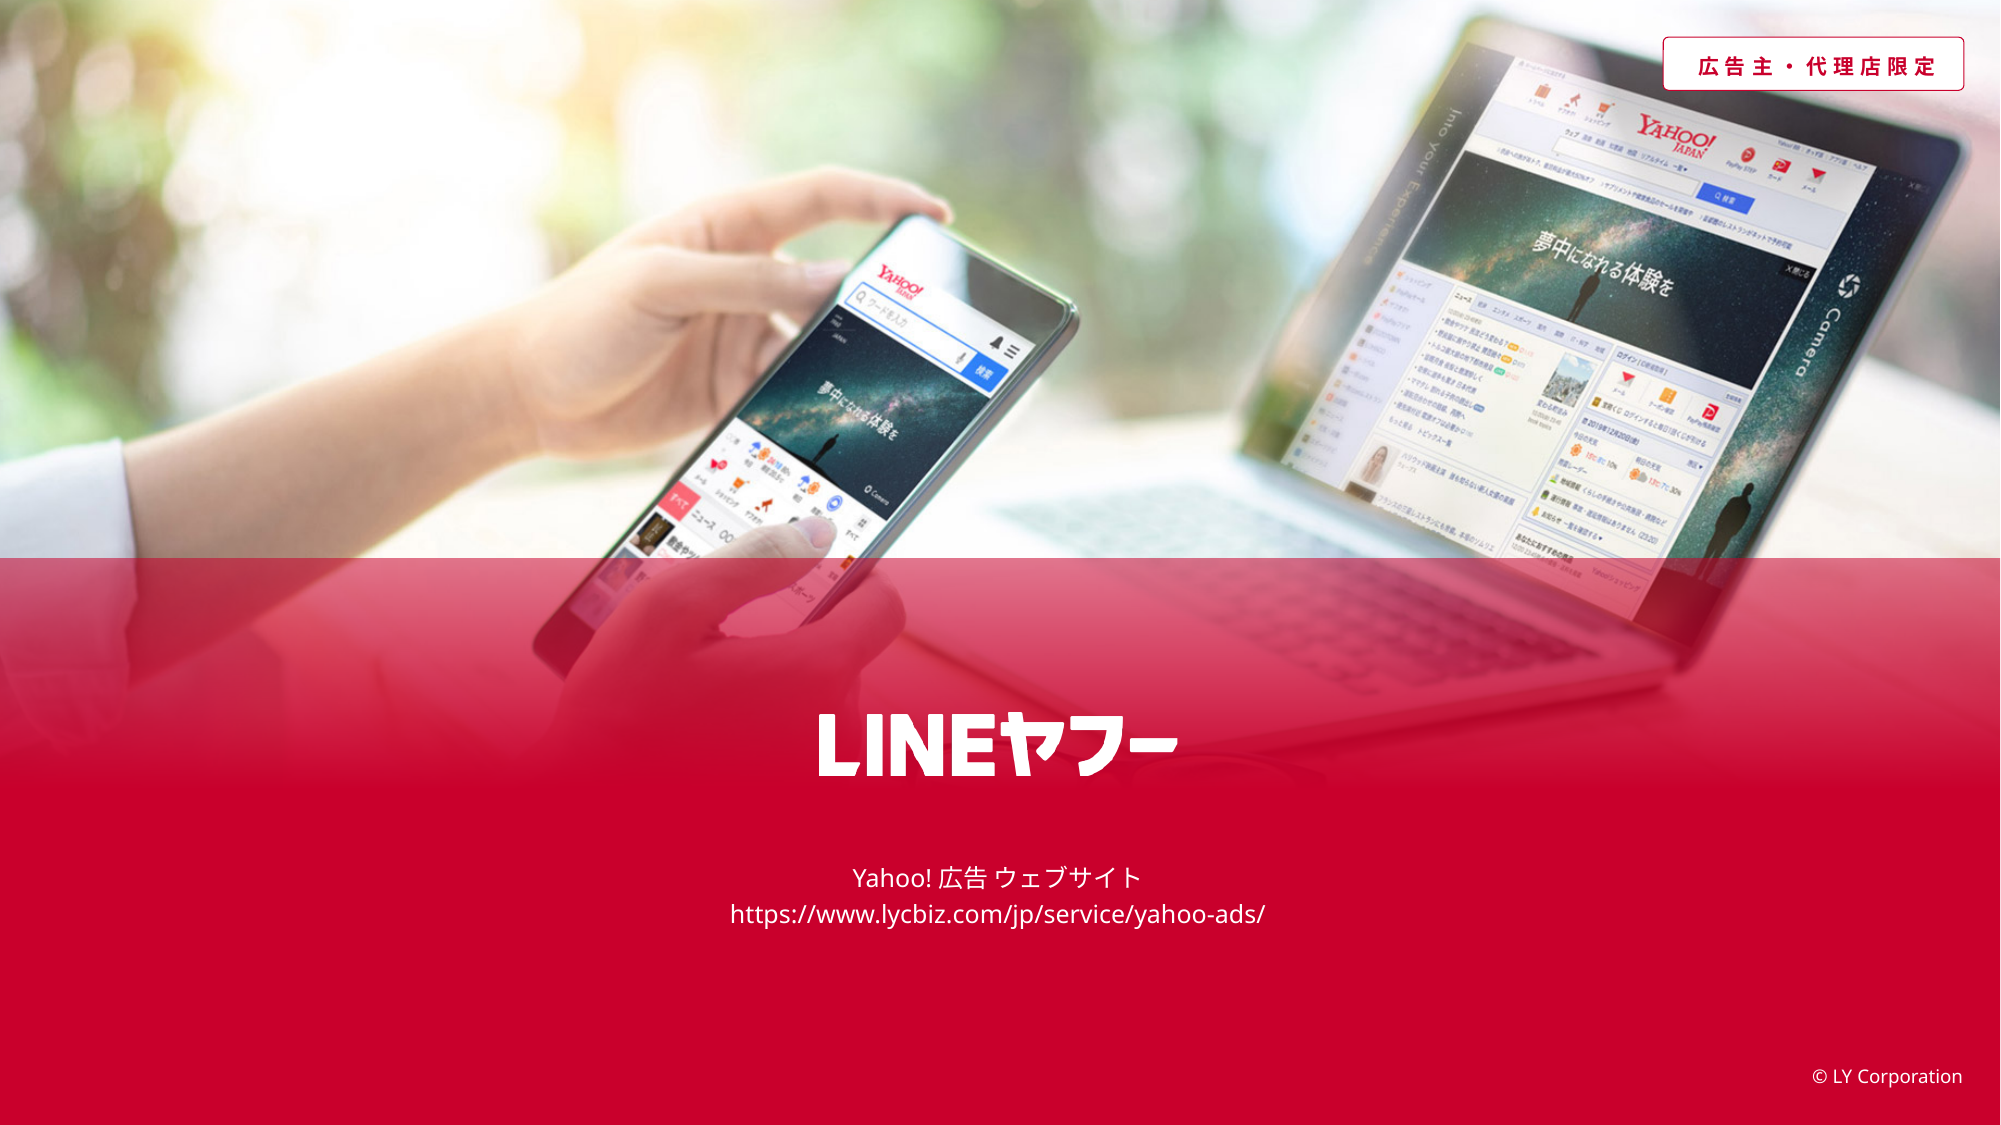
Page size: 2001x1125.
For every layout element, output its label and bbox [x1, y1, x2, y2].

picture [0, 0, 2000, 558]
